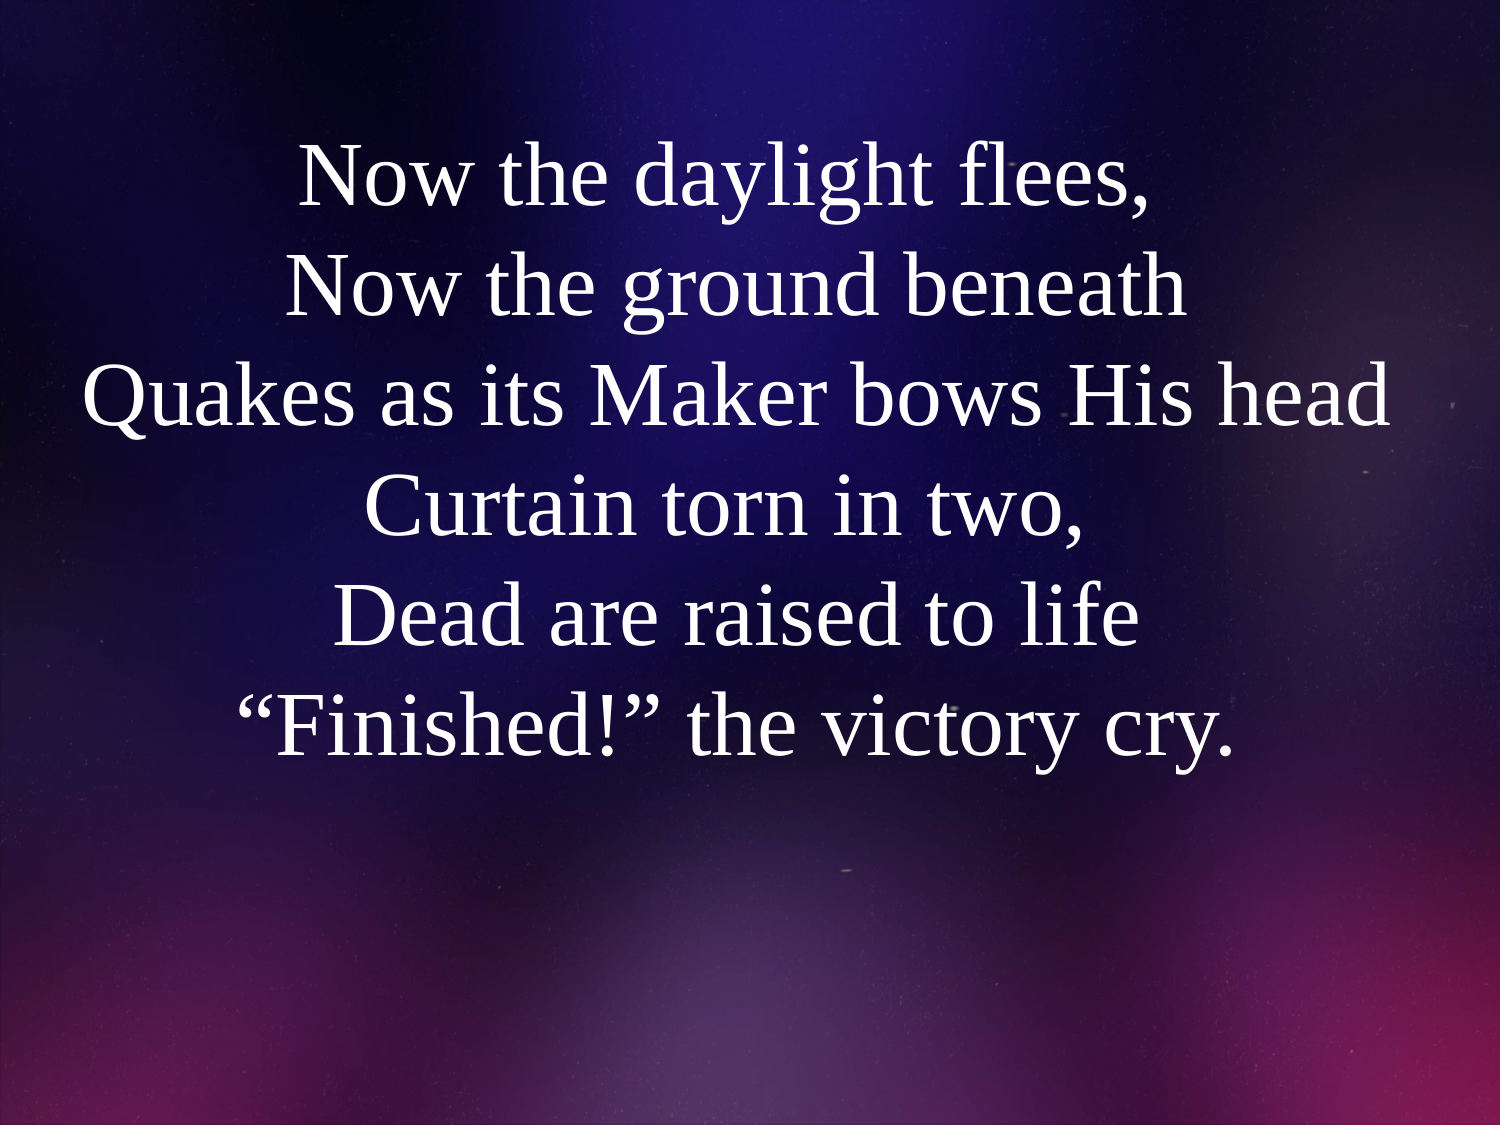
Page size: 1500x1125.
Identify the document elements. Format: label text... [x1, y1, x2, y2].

picture [0, 0, 1500, 1125]
title Now the daylight flees, Now the ground beneath Quakes as its Maker bows His head Curtain torn in two, Dead are raised to life “Finished!” the victory cry. [24, 350, 1450, 538]
